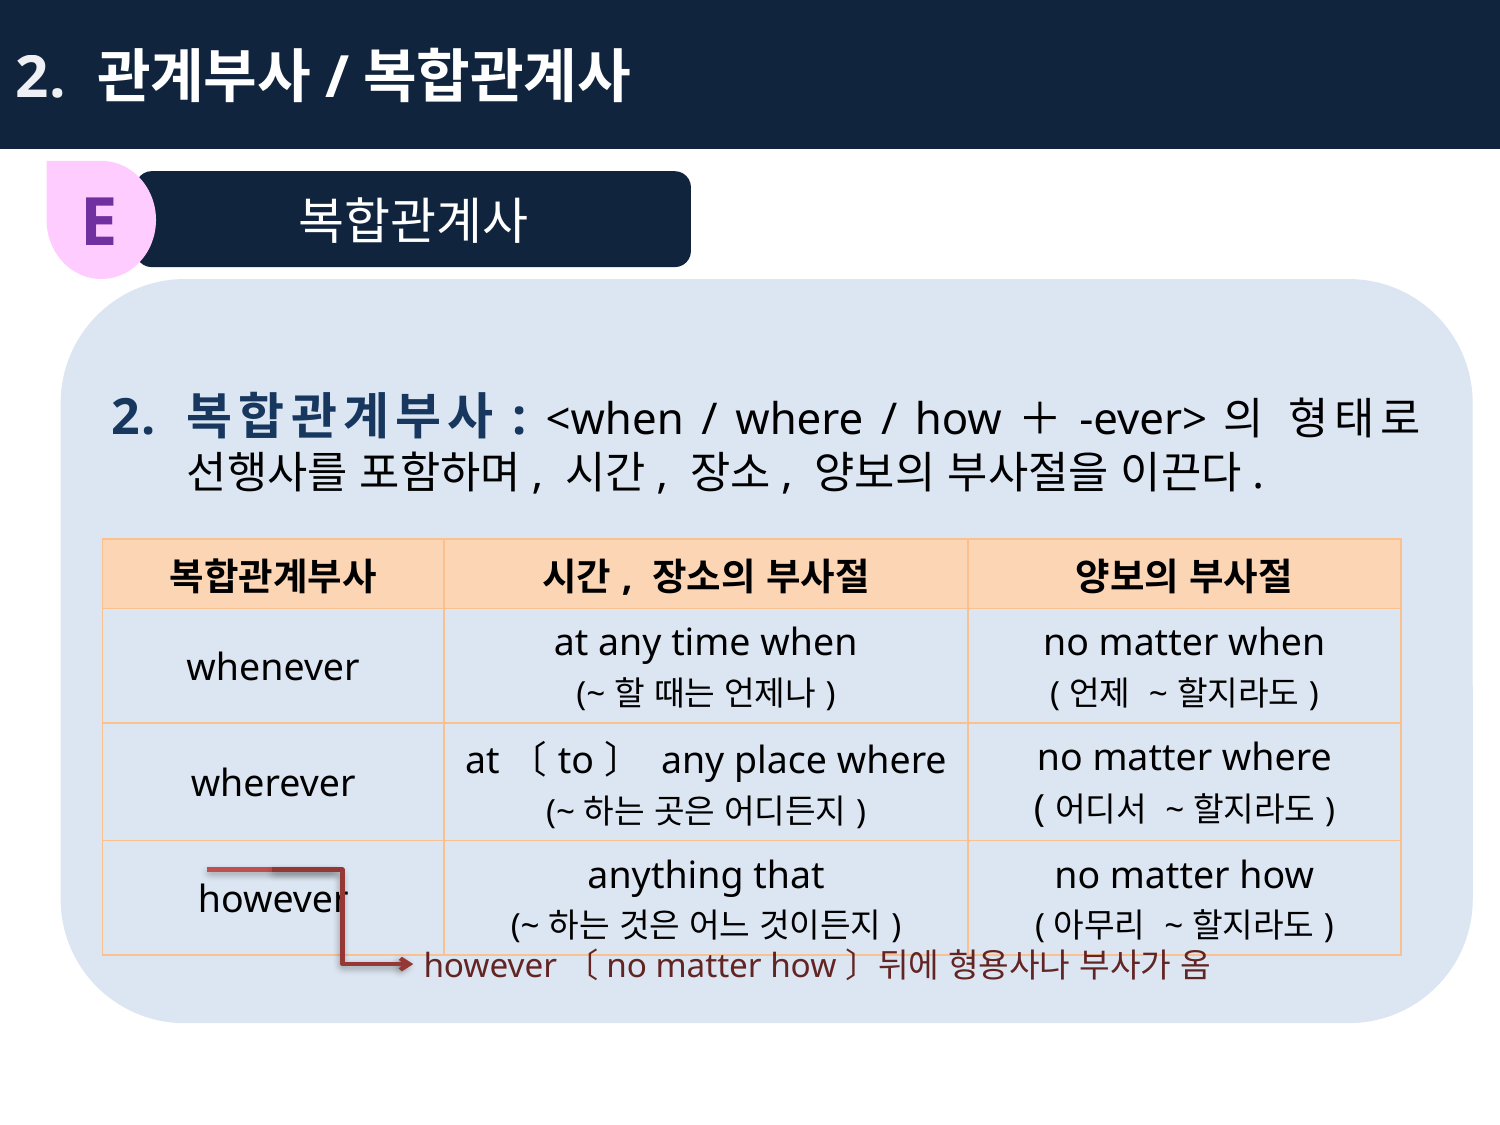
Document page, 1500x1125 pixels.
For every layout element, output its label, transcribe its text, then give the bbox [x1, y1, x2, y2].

table_cell at〔to〕 any place where (~하는 곳은 어디든지) [445, 724, 967, 840]
table_header 시간, 장소의 부사절 [445, 540, 967, 608]
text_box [271, 869, 414, 965]
table_cell whenever [103, 609, 443, 722]
table_cell no matter when (언제 ~할지라도) [969, 609, 1400, 722]
table_cell however [103, 841, 443, 954]
text_box [44, 158, 159, 282]
table_cell no matter where (어디서 ~할지라도) [969, 724, 1400, 840]
table_cell wherever [103, 724, 443, 840]
table_cell at any time when (~할 때는 언제나) [445, 609, 967, 722]
text_box E [65, 171, 137, 266]
table_cell anything that (~하는 것은 어느 것이든지) [445, 841, 967, 936]
text_box 2. 관계부사/복합관계사 [0, 0, 1500, 151]
text_box 복합관계사 [139, 169, 694, 270]
text_box 복합관계부사: <when / where / how＋-ever>의 형태로 선행사를 포함하며, 시간, 장소, 양보의 부사절을 이끈다. [58, 276, 1475, 1026]
table_header 복합관계부사 [103, 540, 443, 608]
table_cell no matter how (아무리 ~할지라도) [969, 841, 1400, 954]
table_header 양보의 부사절 [969, 540, 1400, 608]
text_box however〔no matter how〕뒤에 형용사나 부사가 옴 [408, 936, 1226, 991]
